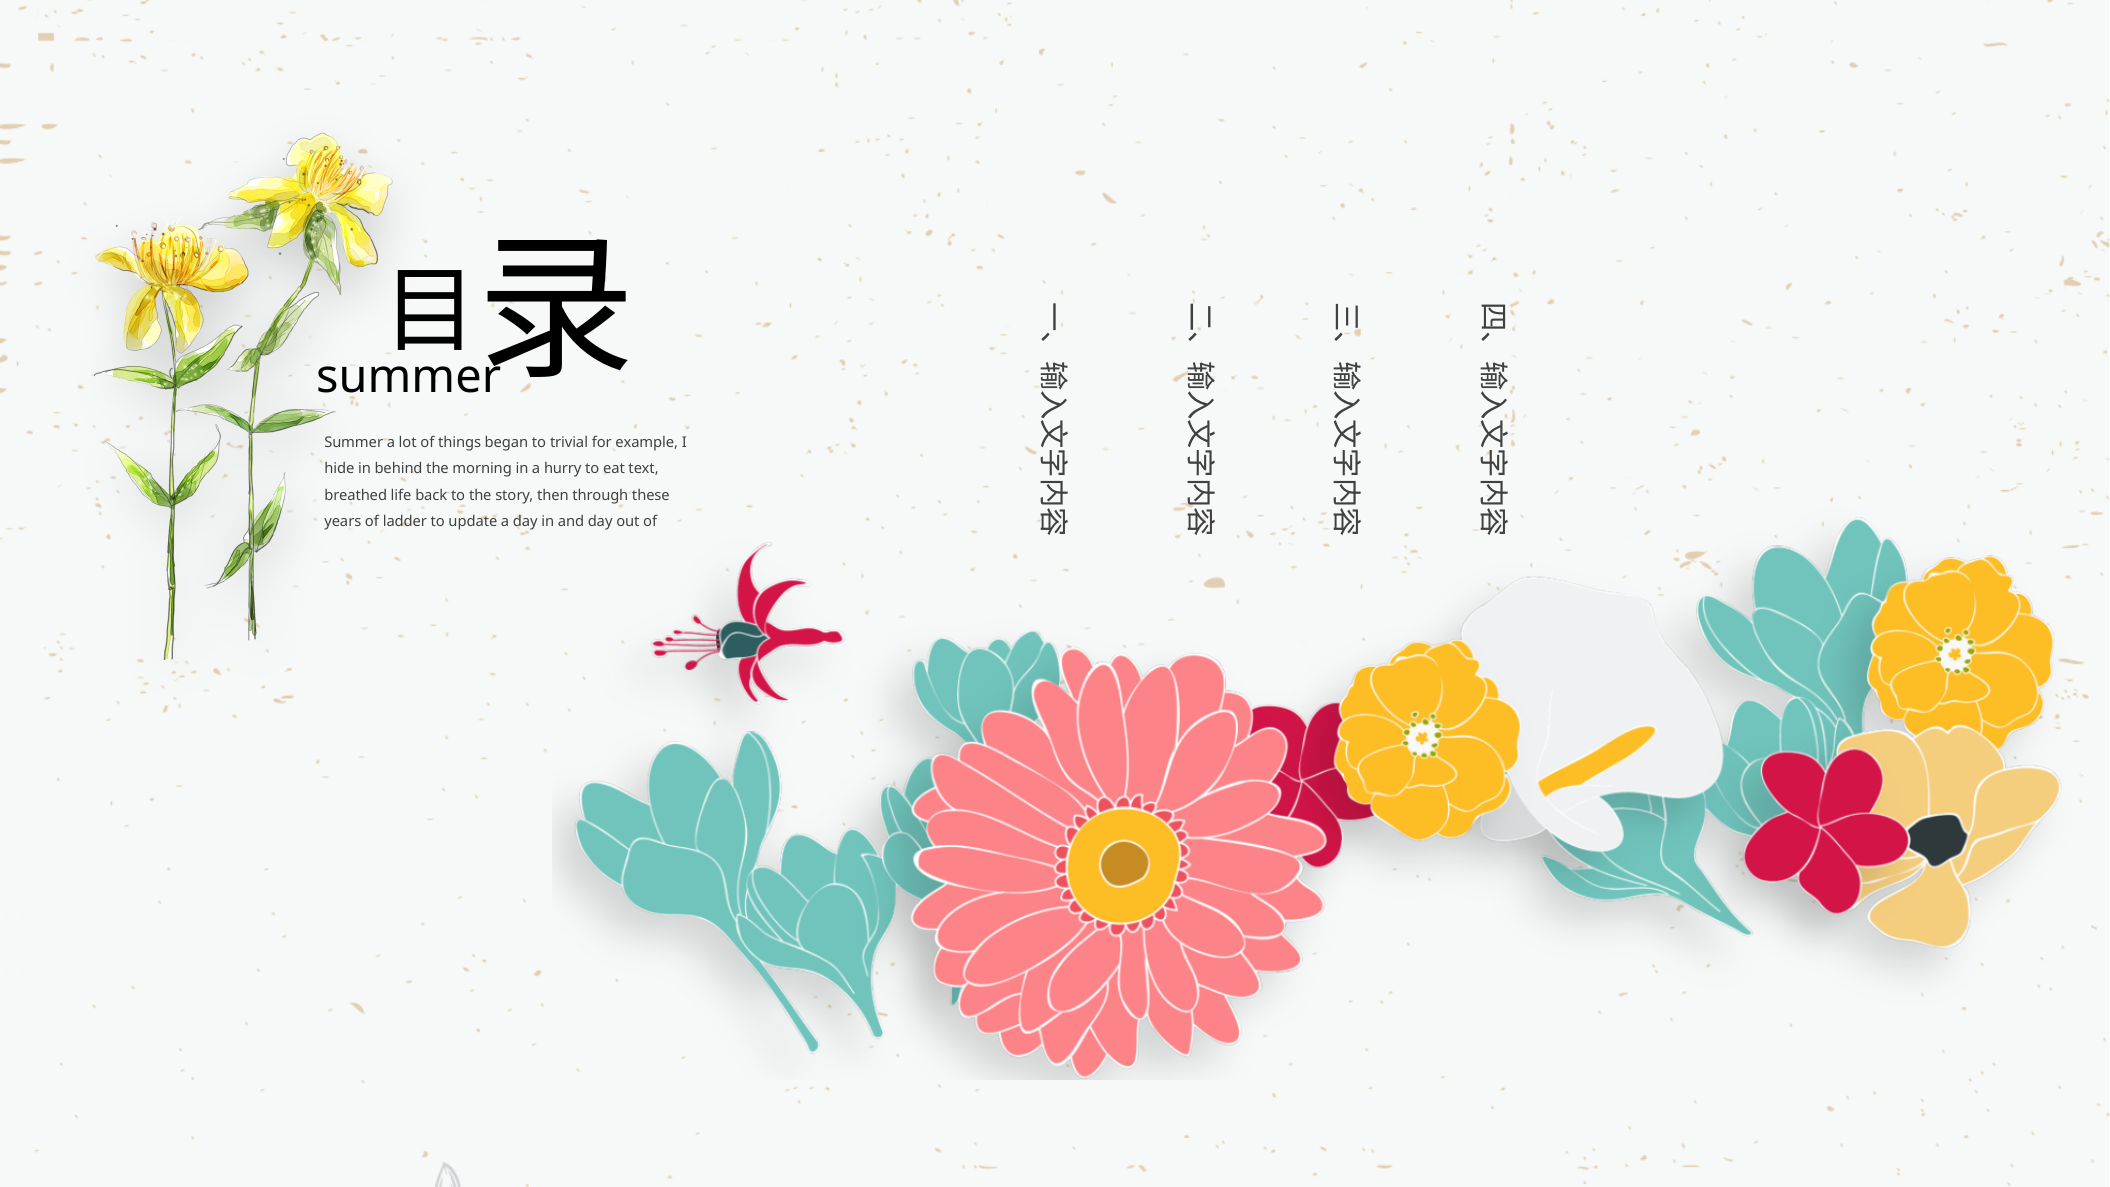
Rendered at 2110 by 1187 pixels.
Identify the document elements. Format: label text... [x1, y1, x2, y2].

text_box Summer a lot of things began to trivial for example, I hide in behind the morning in a hurry to eat text, breathed life back to the story, then through these years of ladder to update a day in and day out of [425, 416, 713, 537]
text_box 目 [425, 242, 463, 338]
text_box summer [425, 338, 517, 410]
picture [0, 0, 2110, 1187]
text_box 录 [463, 198, 713, 404]
